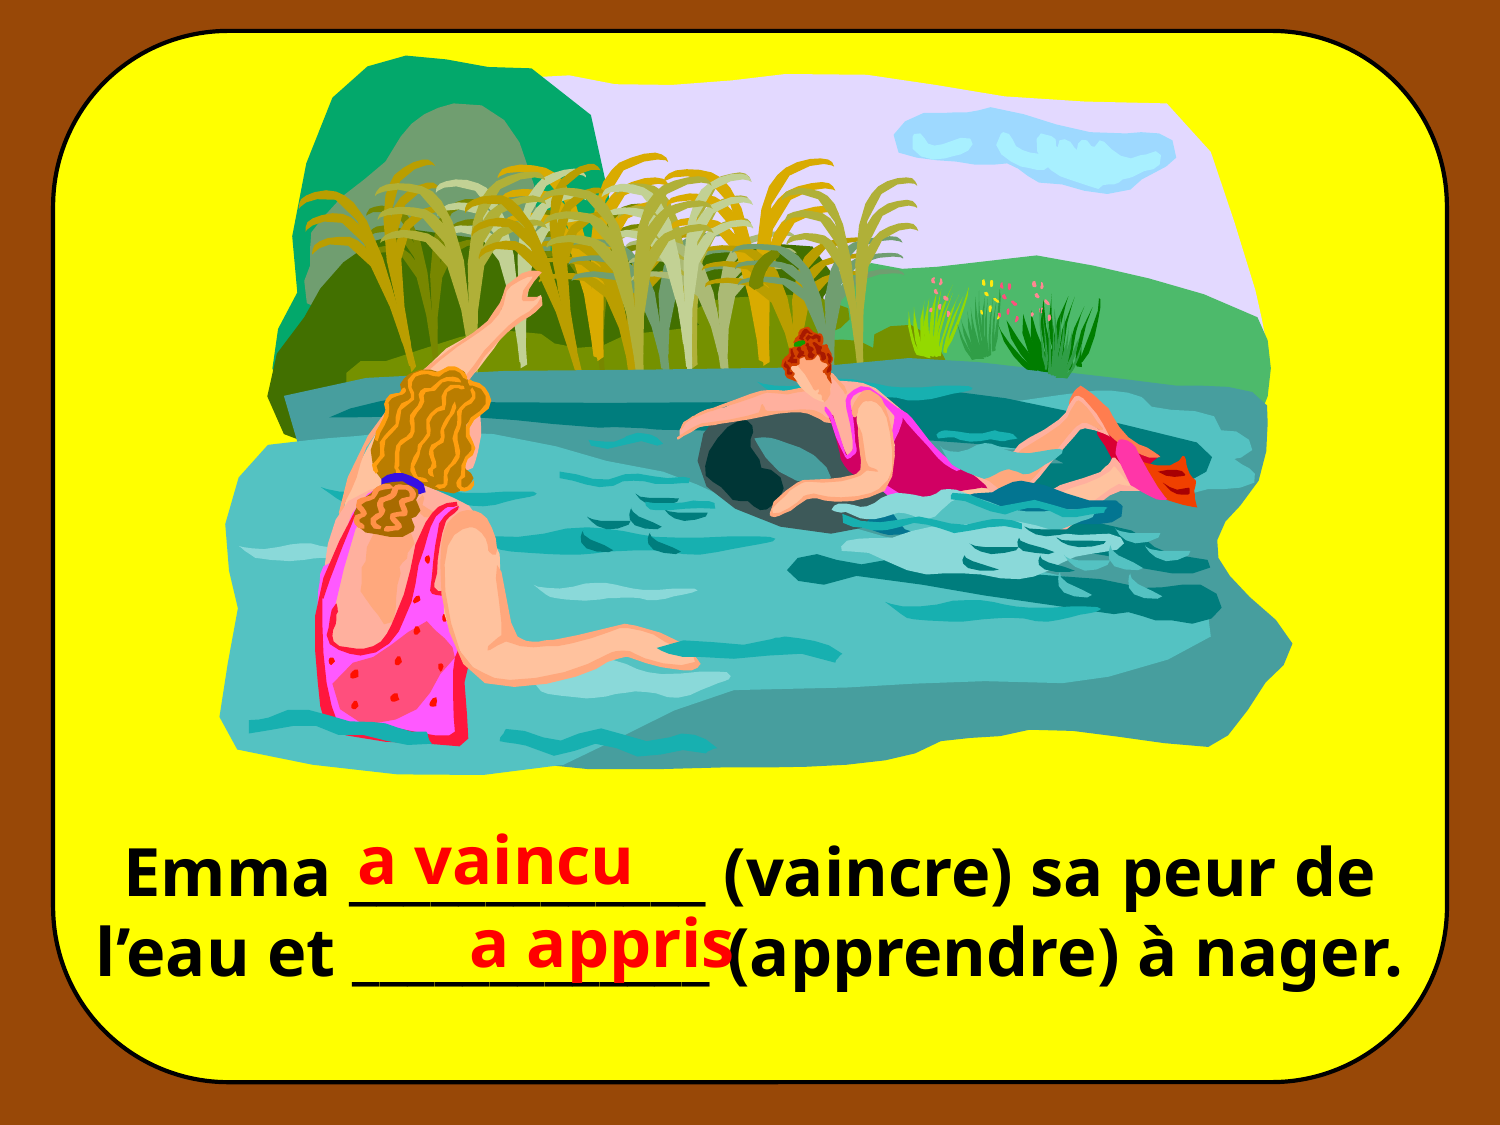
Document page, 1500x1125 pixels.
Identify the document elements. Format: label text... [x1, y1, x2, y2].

text_box Emma _____________ (vaincre) sa peur de l’eau et _____________ (apprendre) à nager. [41, 822, 1459, 997]
text_box [50, 28, 1450, 822]
text_box a vaincu [171, 810, 821, 906]
text_box a appris [277, 893, 928, 988]
text_box [75, 997, 1425, 1085]
picture [206, 42, 1306, 788]
